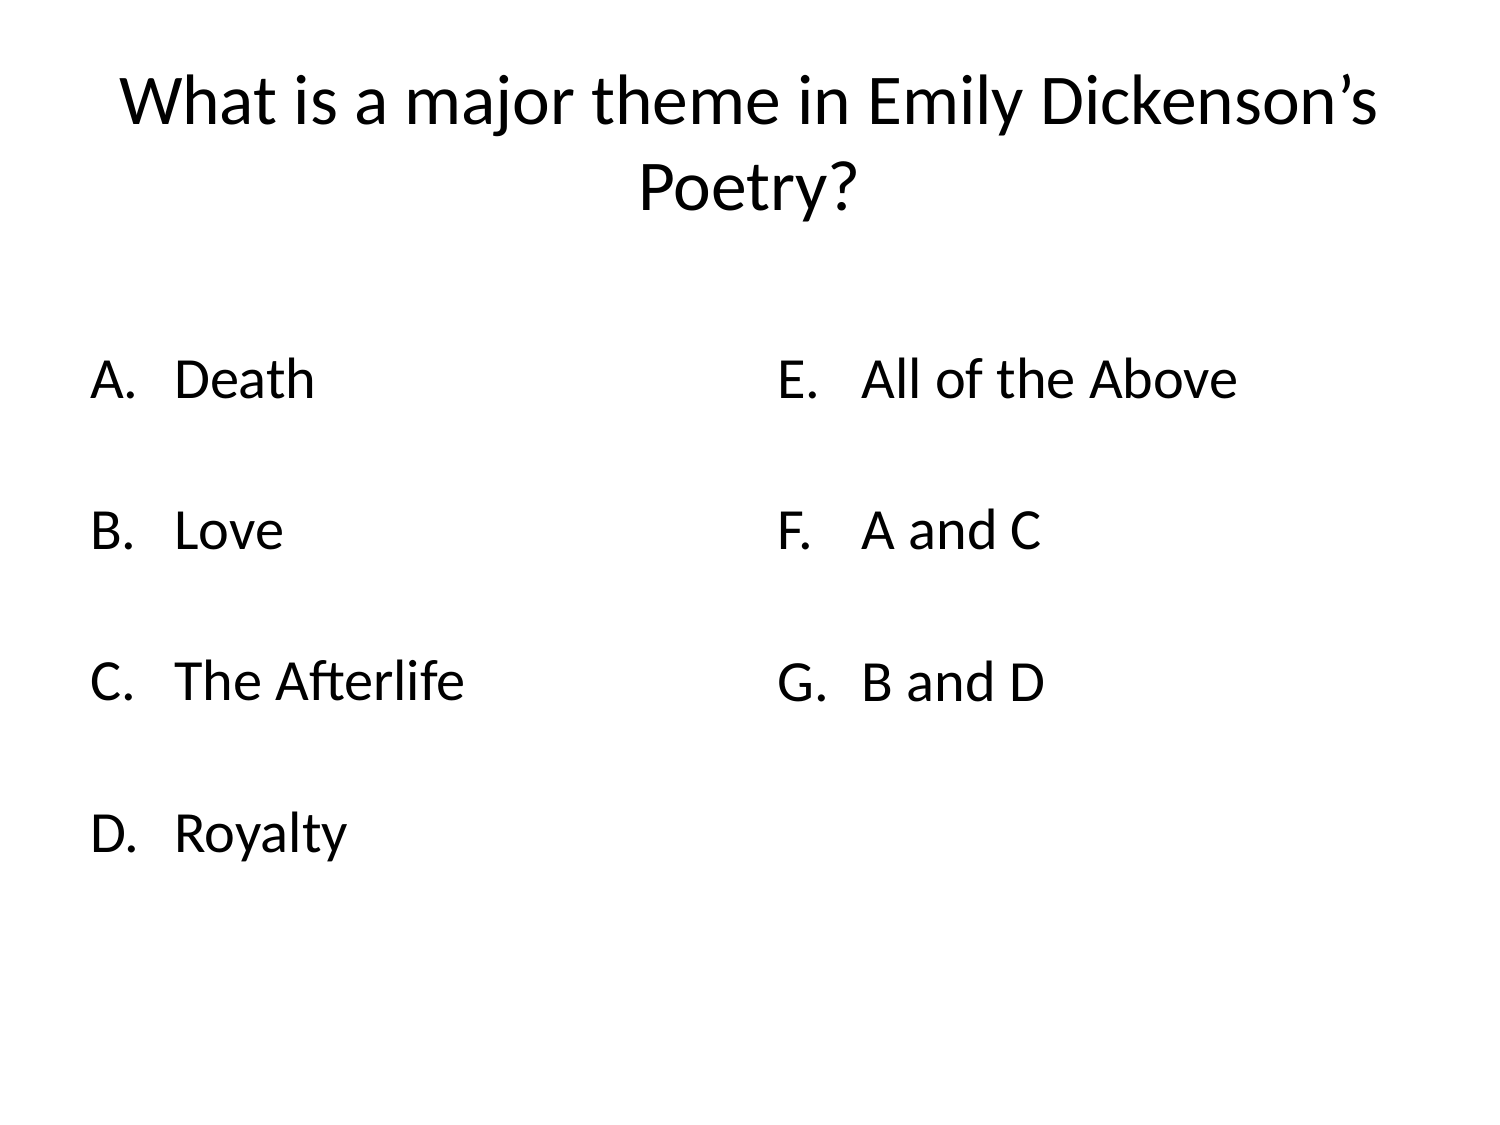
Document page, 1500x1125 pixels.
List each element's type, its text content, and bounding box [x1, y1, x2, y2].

title What is a major theme in Emily Dickenson’s Poetry? [75, 45, 1425, 233]
list All of the Above A and C B and D [762, 262, 1425, 1005]
list Death Love The Afterlife Royalty [75, 262, 738, 1005]
